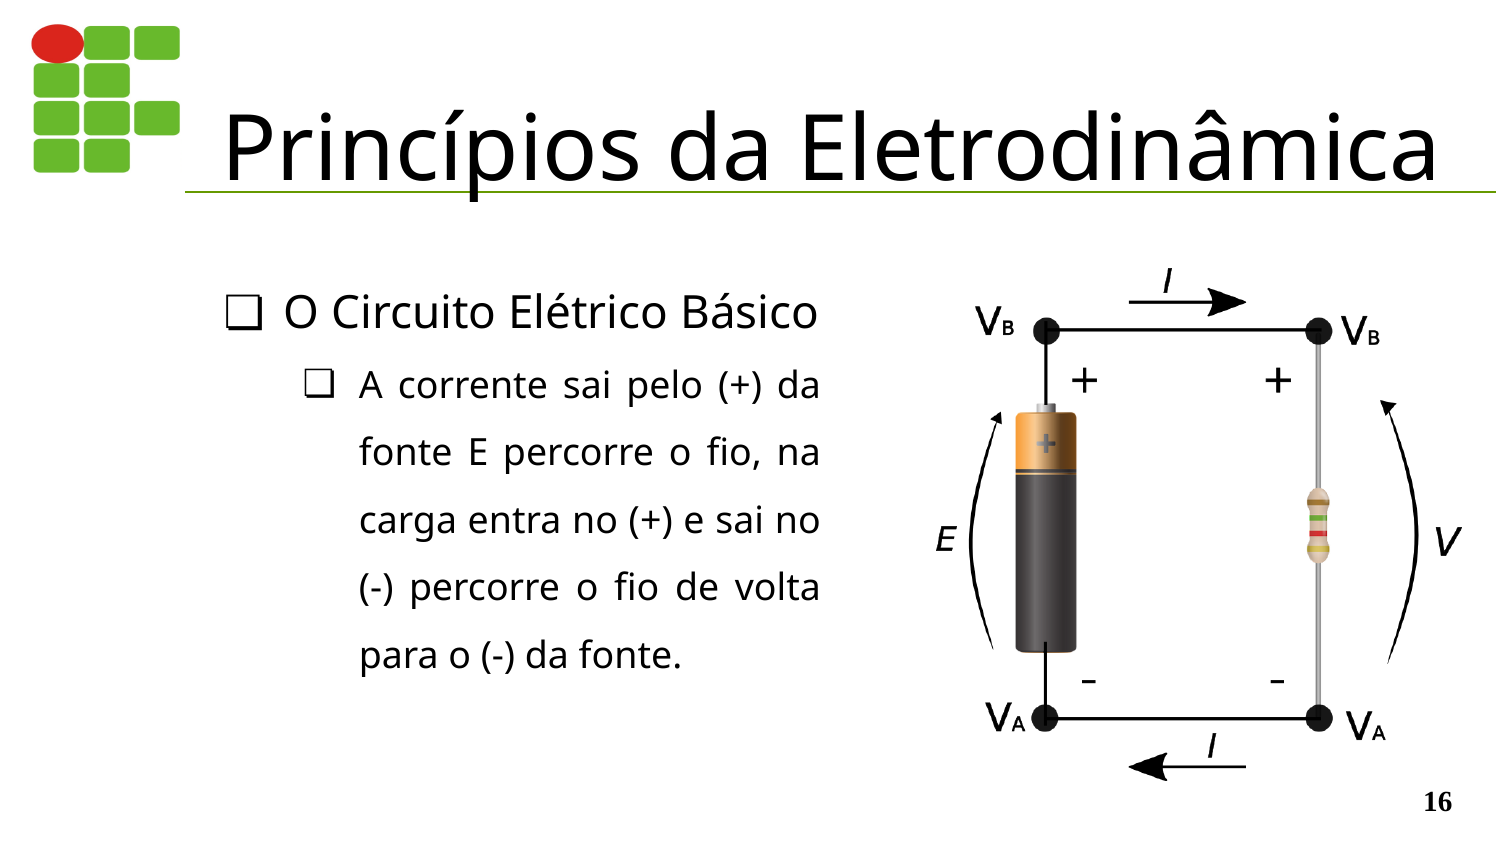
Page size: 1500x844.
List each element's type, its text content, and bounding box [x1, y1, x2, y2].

title Princípios da Eletrodinâmica [206, 26, 1468, 207]
picture [29, 23, 182, 174]
picture [936, 268, 1462, 781]
text_box ‹#› [1155, 768, 1468, 825]
list O Circuito Elétrico Básico A corrente sai pelo (+) da fonte E percorre o fio, na carga entra no (+) e sai no (-) percorre o fio de volta para o (-) da fonte. [193, 248, 837, 815]
